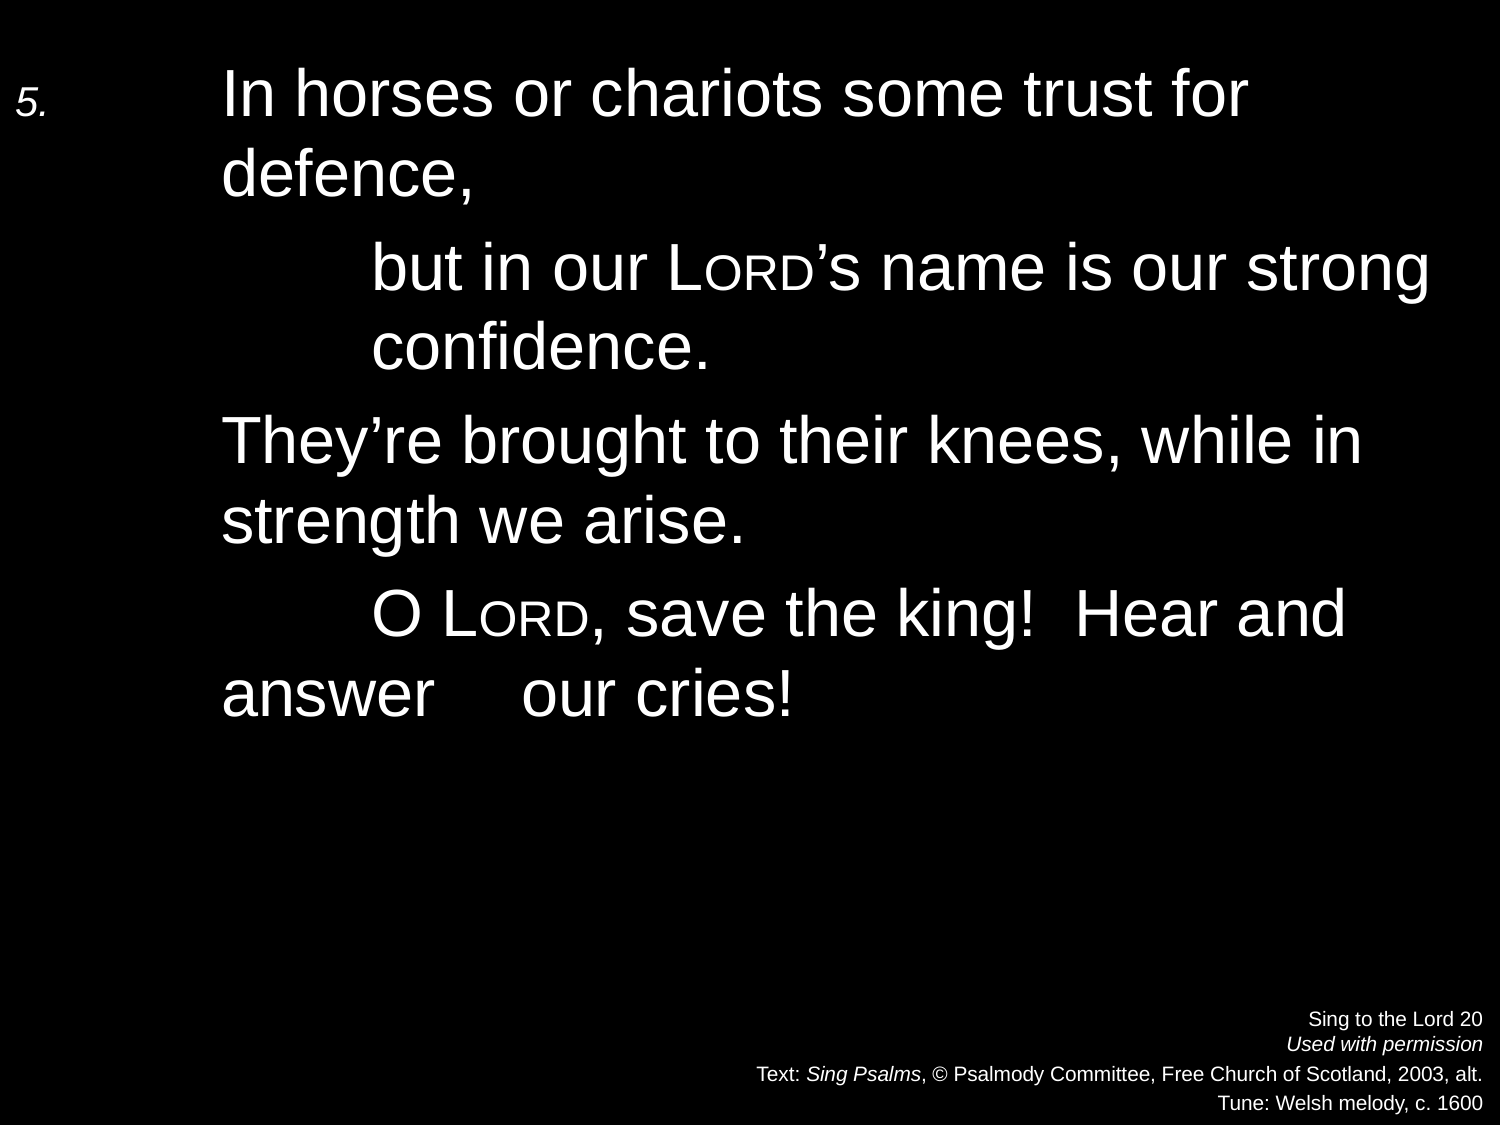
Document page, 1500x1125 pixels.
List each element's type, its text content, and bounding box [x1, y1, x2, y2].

list 5. In horses or chariots some trust for defence, but in our Lord’s name is our strong confidence. They’re brought to their knees, while in strength we arise. O Lord, save the king! Hear and answer our cries! [0, 42, 1500, 1047]
text_box Sing to the Lord 20 Used with permission Text: Sing Psalms, © Psalmody Committee, Free Church of Scotland, 2003, alt. Tune: Welsh melody, c. 1600 [0, 998, 1498, 1122]
